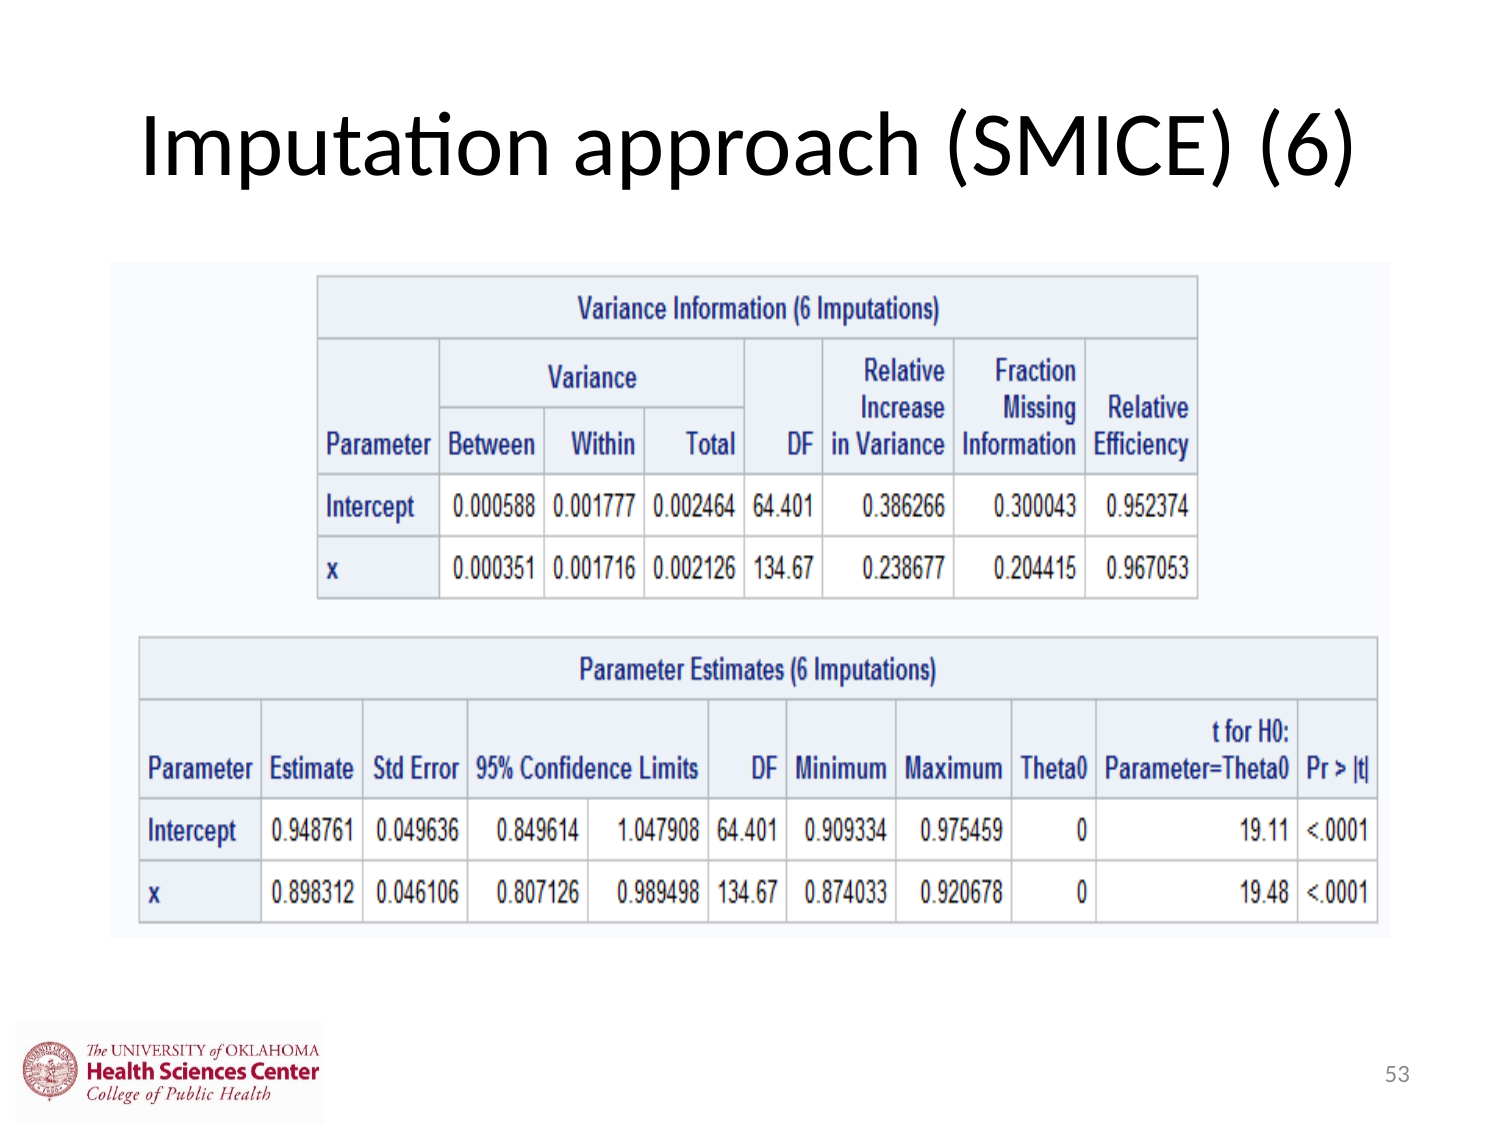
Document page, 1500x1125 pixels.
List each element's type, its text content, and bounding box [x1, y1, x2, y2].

slide_number 53 [1074, 1042, 1425, 1103]
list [109, 262, 1391, 938]
title Imputation approach (SMICE) (6) [75, 45, 1425, 233]
picture [15, 1022, 325, 1125]
